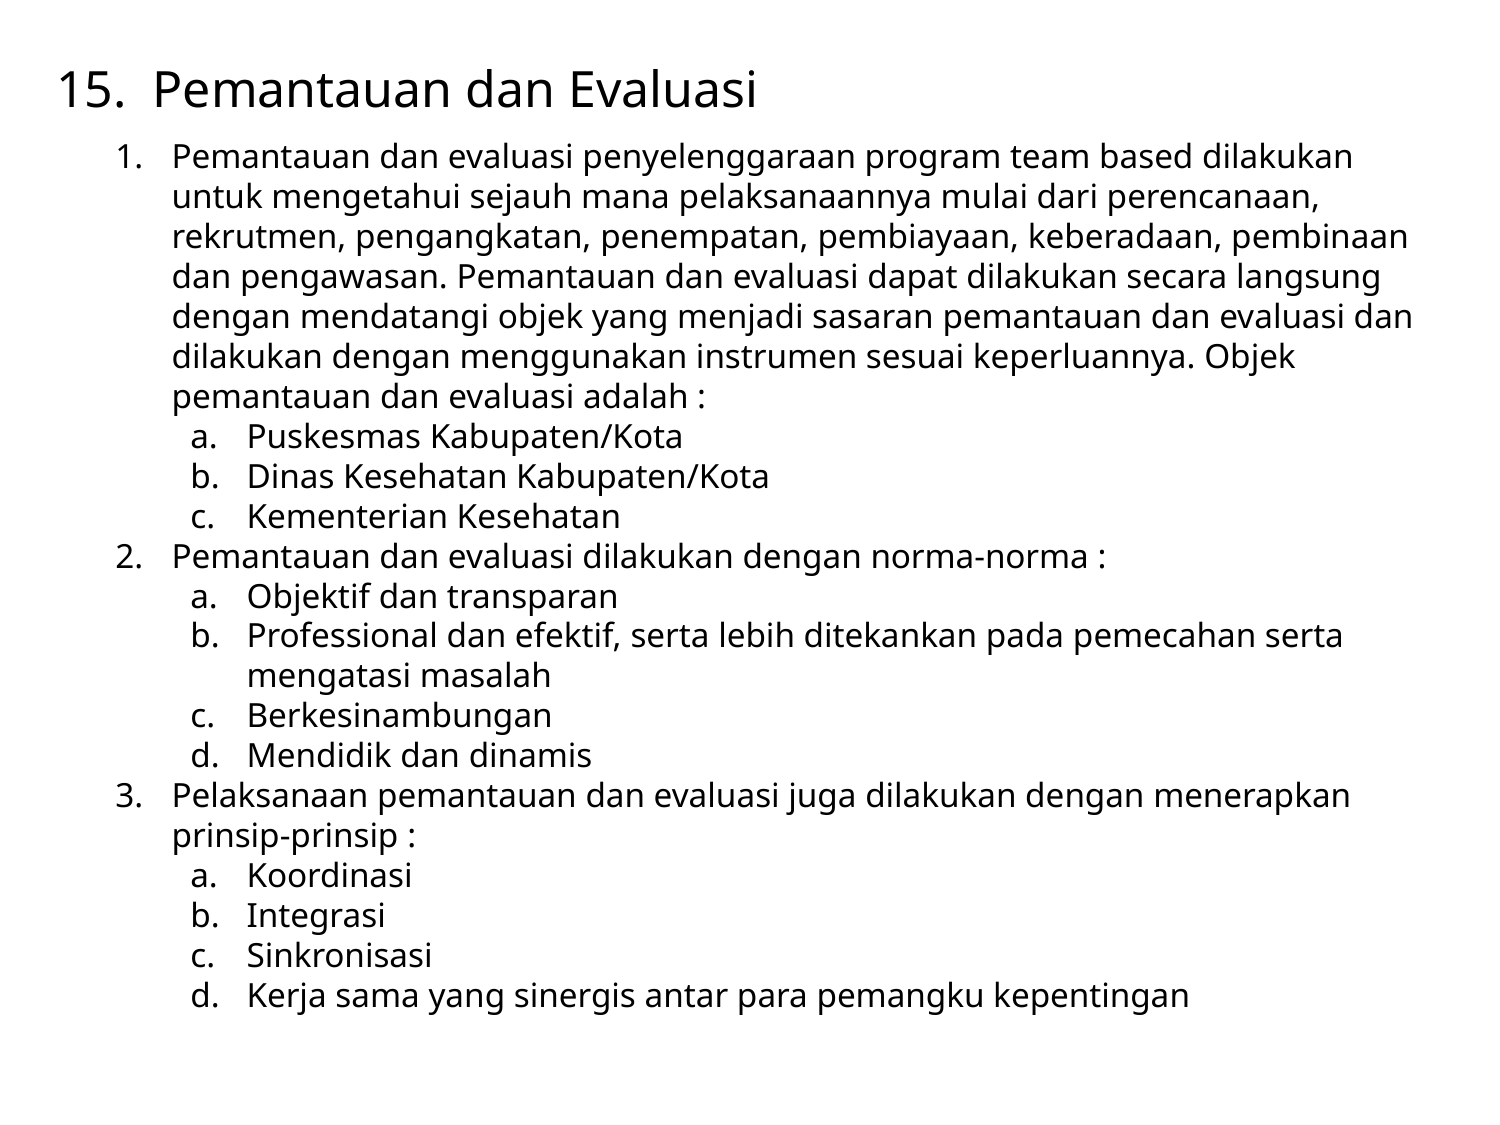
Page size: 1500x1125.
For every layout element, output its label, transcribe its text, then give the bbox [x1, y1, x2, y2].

text_box Pemantauan dan evaluasi penyelenggaraan program team based dilakukan untuk mengetahui sejauh mana pelaksanaannya mulai dari perencanaan, rekrutmen, pengangkatan, penempatan, pembiayaan, keberadaan, pembinaan dan pengawasan. Pemantauan dan evaluasi dapat dilakukan secara langsung dengan mendatangi objek yang menjadi sasaran pemantauan dan evaluasi dan dilakukan dengan menggunakan instrumen sesuai keperluannya. Objek pemantauan dan evaluasi adalah : Puskesmas Kabupaten/Kota Dinas Kesehatan Kabupaten/Kota Kementerian Kesehatan Pemantauan dan evaluasi dilakukan dengan norma-norma : Objektif dan transparan Professional dan efektif, serta lebih ditekankan pada pemecahan serta mengatasi masalah Berkesinambungan Mendidik dan dinamis Pelaksanaan pemantauan dan evaluasi juga dilakukan dengan menerapkan prinsip-prinsip : Koordinasi Integrasi Sinkronisasi Kerja sama yang sinergis antar para pemangku kepentingan [100, 88, 1447, 1062]
text_box 15. Pemantauan dan Evaluasi [41, 49, 1140, 125]
